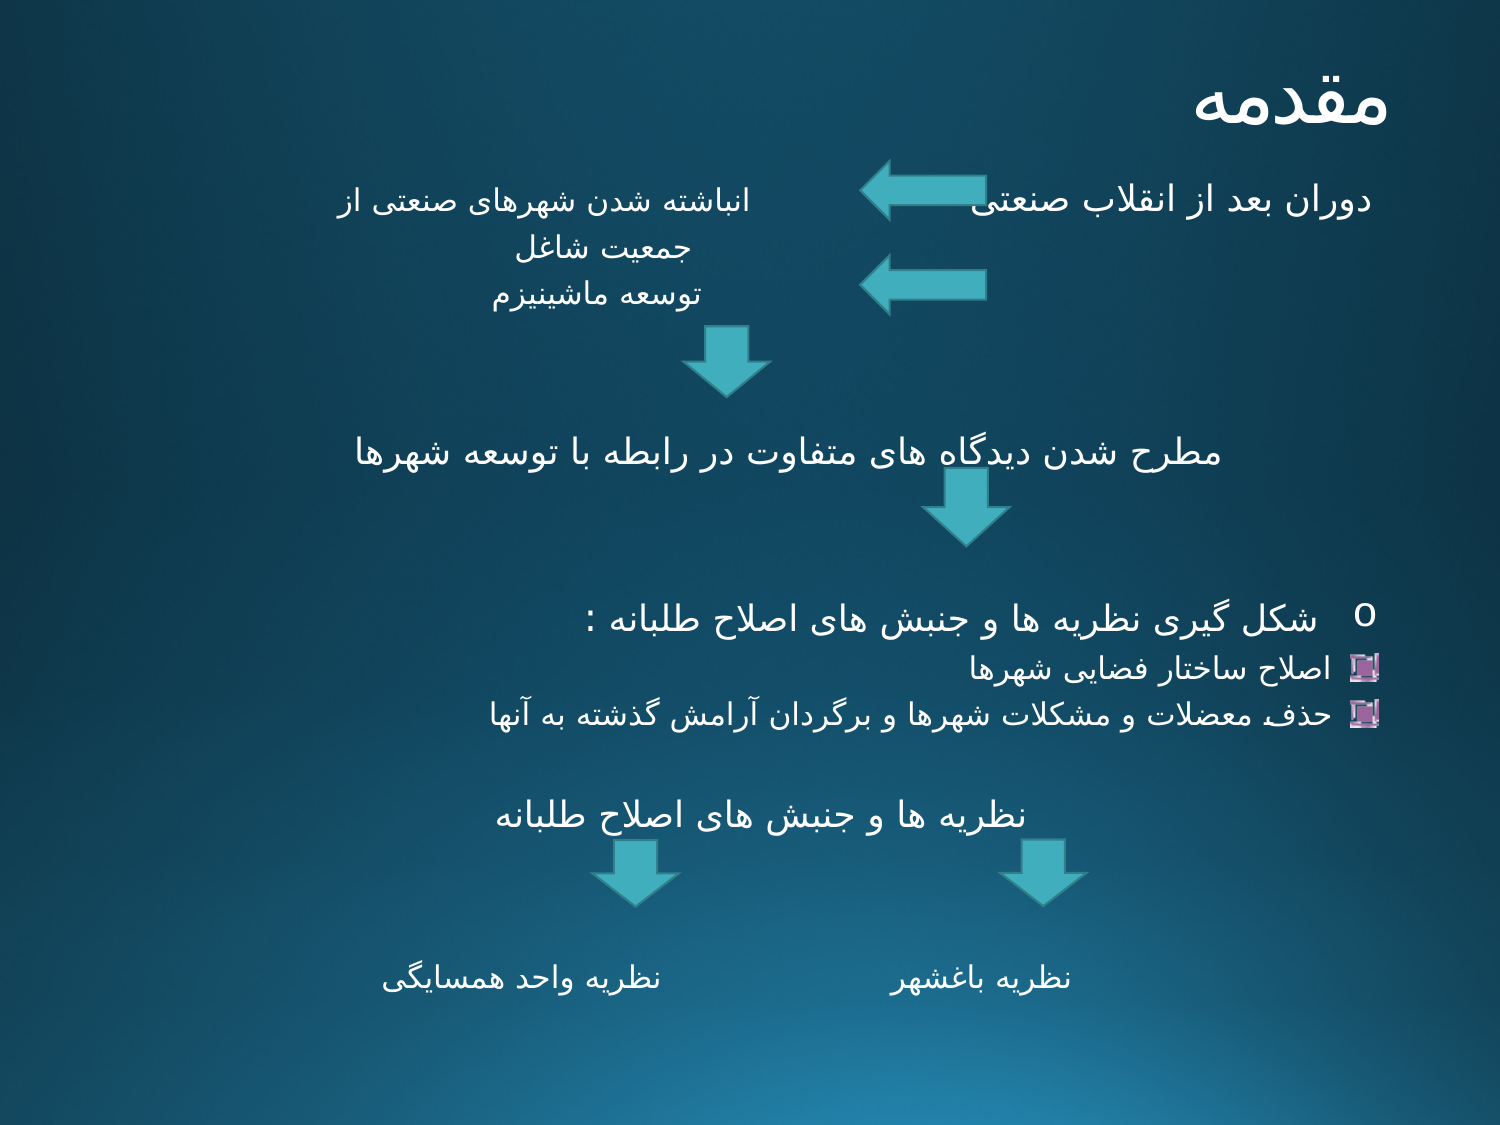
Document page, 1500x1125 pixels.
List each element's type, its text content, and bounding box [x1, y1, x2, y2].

text_box [920, 466, 1013, 548]
title مقدمه [395, 43, 1409, 150]
subtitle دوران بعد از انقلاب صنعتی انباشته شدن شهرهای صنعتی از جمعیت شاغل توسعه ماشینیزم مطرح شدن دیدگاه های متفاوت در رابطه با توسعه شهرها شکل گیری نظریه ها و جنبش های اصلاح طلبانه : اصلاح ساختار فضایی شهرها حذف معضلات و مشکلات شهرها و برگردان آرامش گذشته به آنها نظریه ها و جنبش های اصلاح طلبانه نظریه باغشهر نظریه واحد همسایگی [242, 163, 1388, 1059]
picture [0, 0, 1500, 1125]
text_box [858, 158, 988, 223]
text_box [858, 252, 988, 317]
text_box [680, 325, 773, 399]
text_box [997, 838, 1090, 908]
text_box [589, 839, 682, 908]
